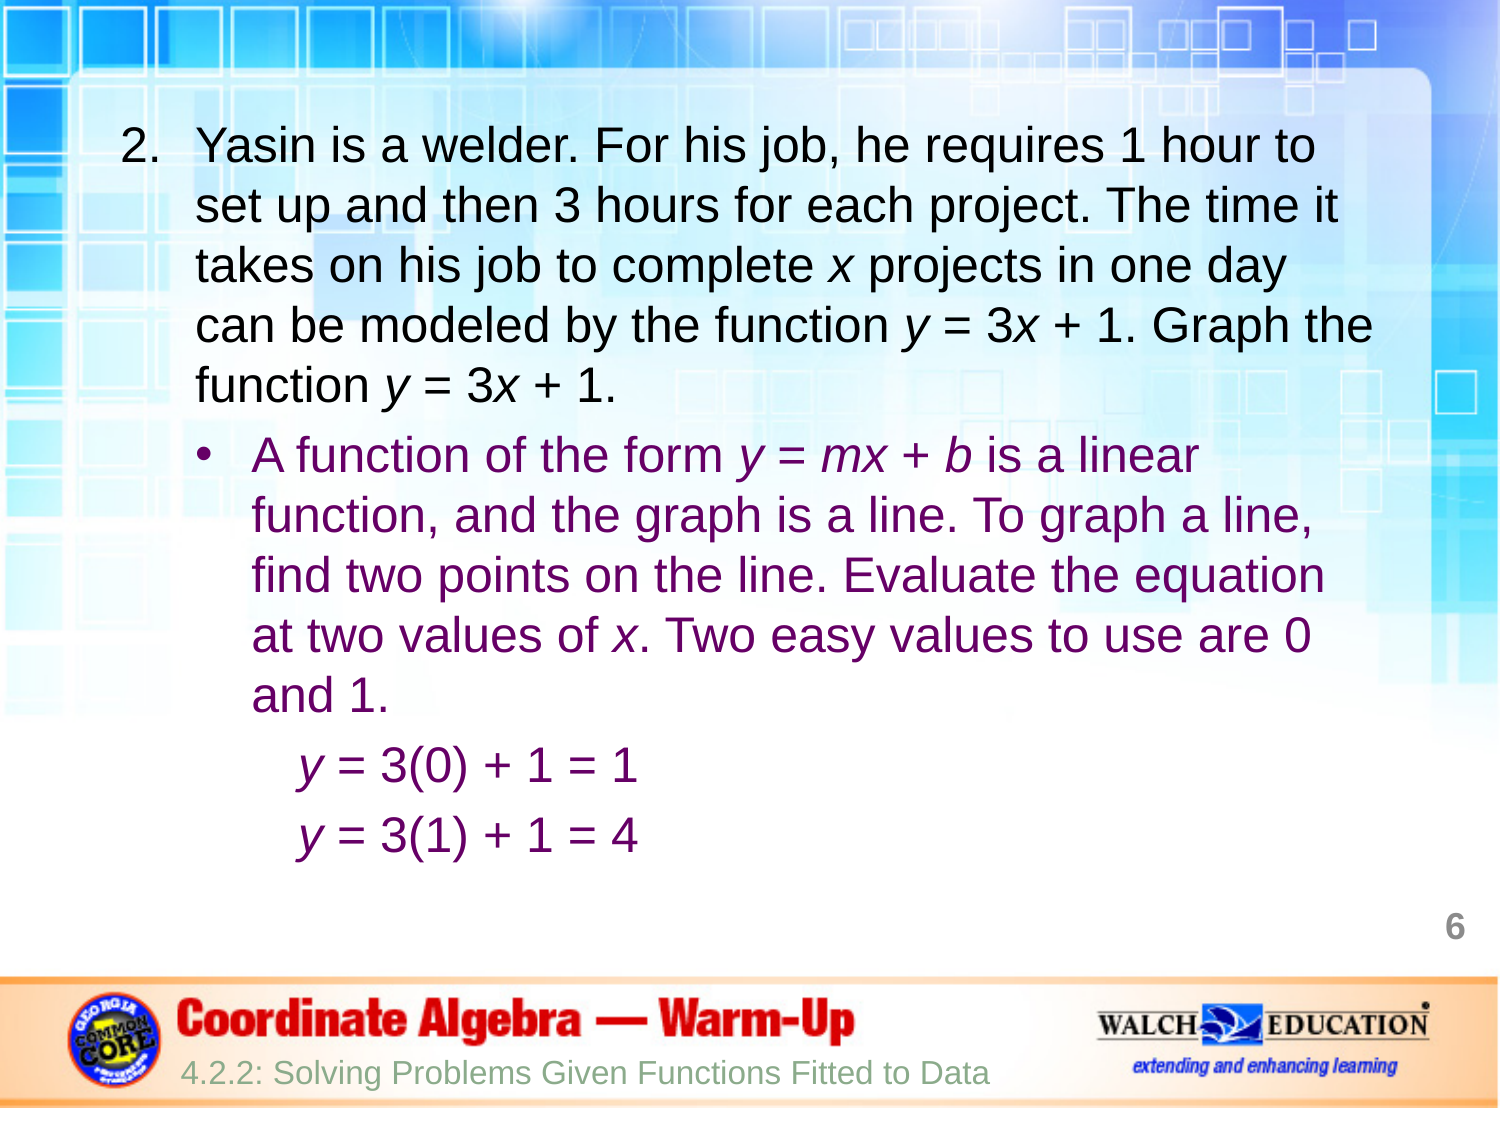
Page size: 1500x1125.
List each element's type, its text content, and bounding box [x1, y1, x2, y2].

slide_number 6 [1361, 901, 1481, 949]
footer 4.2.2: Solving Problems Given Functions Fitted to Data [165, 1048, 1064, 1094]
picture [0, 0, 1500, 1108]
subtitle Yasin is a welder. For his job, he requires 1 hour to set up and then 3 hours for each project. The time it takes on his job to complete x projects in one day can be modeled by the function y = 3x + 1. Graph the function y = 3x + 1. A function of the form y = mx + b is a linear function, and the graph is a line. To graph a line, find two points on the line. Evaluate the equation at two values of x. Two easy values to use are 0 and 1. y = 3(0) + 1 = 1 y = 3(1) + 1 = 4 [105, 105, 1394, 925]
